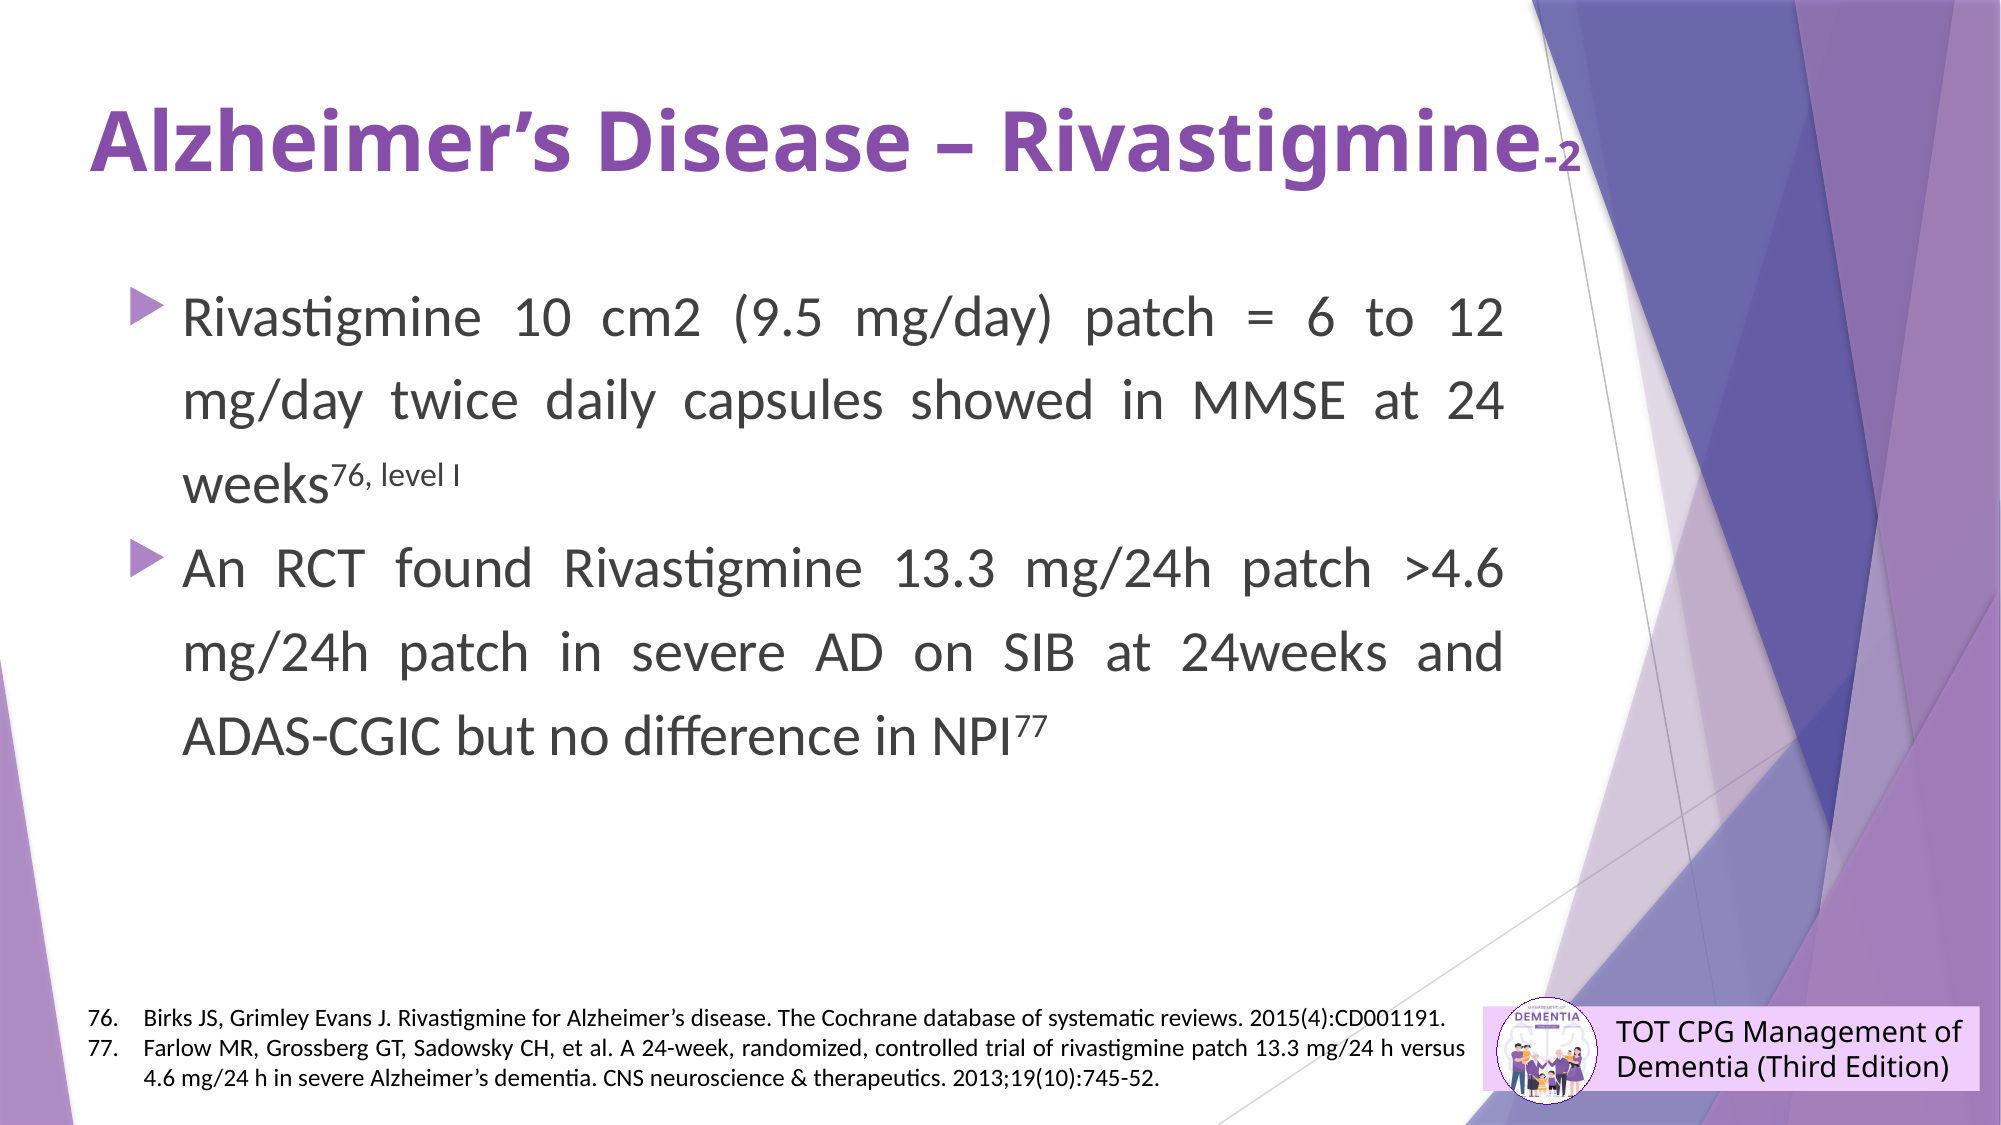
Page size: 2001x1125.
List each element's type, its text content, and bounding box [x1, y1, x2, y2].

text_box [1482, 996, 1981, 1105]
title Alzheimer’s Disease – Rivastigmine-2 [75, 80, 1645, 298]
list Rivastigmine 10 cm2 (9.5 mg/day) patch = 6 to 12 mg/day twice daily capsules showed in MMSE at 24 weeks76, level I An RCT found Rivastigmine 13.3 mg/24h patch >4.6 mg/24h patch in severe AD on SIB at 24weeks and ADAS-CGIC but no difference in NPI77 [111, 256, 1522, 996]
text_box Birks JS, Grimley Evans J. Rivastigmine for Alzheimer’s disease. The Cochrane database of systematic reviews. 2015(4):CD001191. Farlow MR, Grossberg GT, Sadowsky CH, et al. A 24-week, randomized, controlled trial of rivastigmine patch 13.3 mg/24 h versus 4.6 mg/24 h in severe Alzheimer’s dementia. CNS neuroscience & therapeutics. 2013;19(10):745-52. [72, 993, 1483, 1099]
